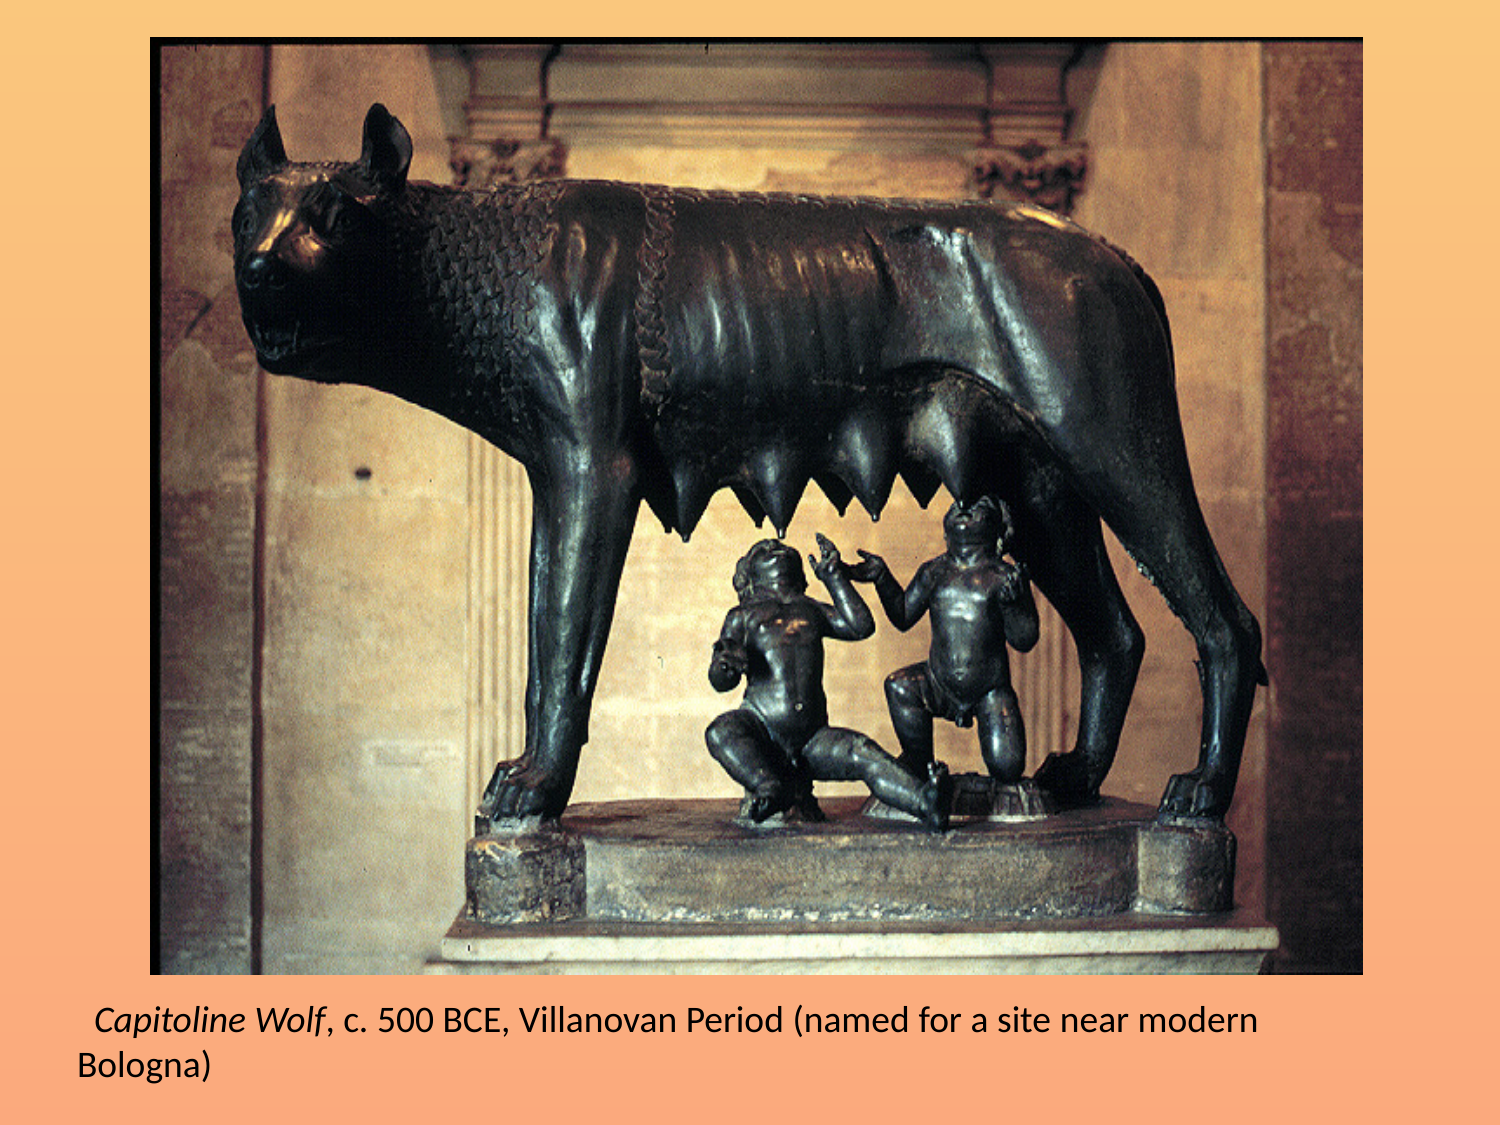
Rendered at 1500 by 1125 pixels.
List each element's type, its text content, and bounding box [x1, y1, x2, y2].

text_box Capitoline Wolf, c. 500 BCE, Villanovan Period (named for a site near modern Bologna) [62, 987, 1350, 1093]
picture [149, 37, 1363, 976]
